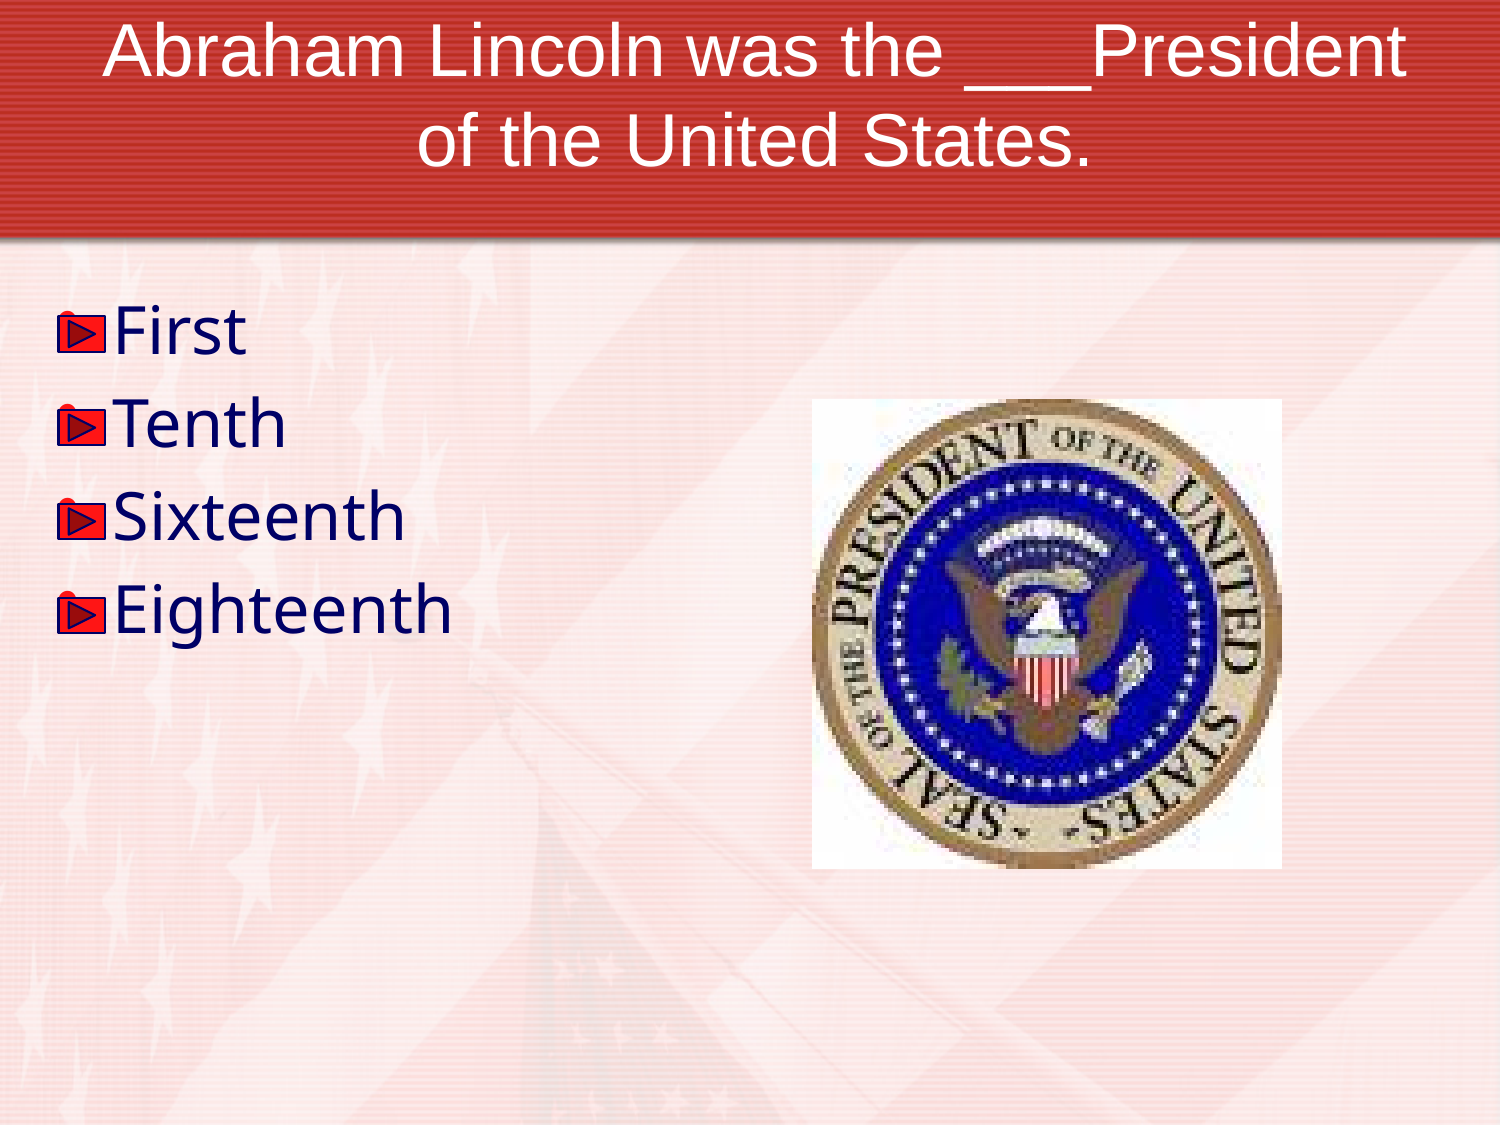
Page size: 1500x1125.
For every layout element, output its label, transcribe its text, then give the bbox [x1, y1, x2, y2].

text_box [58, 410, 106, 446]
text_box [58, 597, 106, 633]
list First Tenth Sixteenth Eighteenth [40, 279, 1460, 1095]
picture [0, 0, 1500, 1125]
title Abraham Lincoln was the ___President of the United States. [46, 46, 1465, 190]
text_box [58, 503, 106, 540]
text_box [58, 316, 106, 352]
